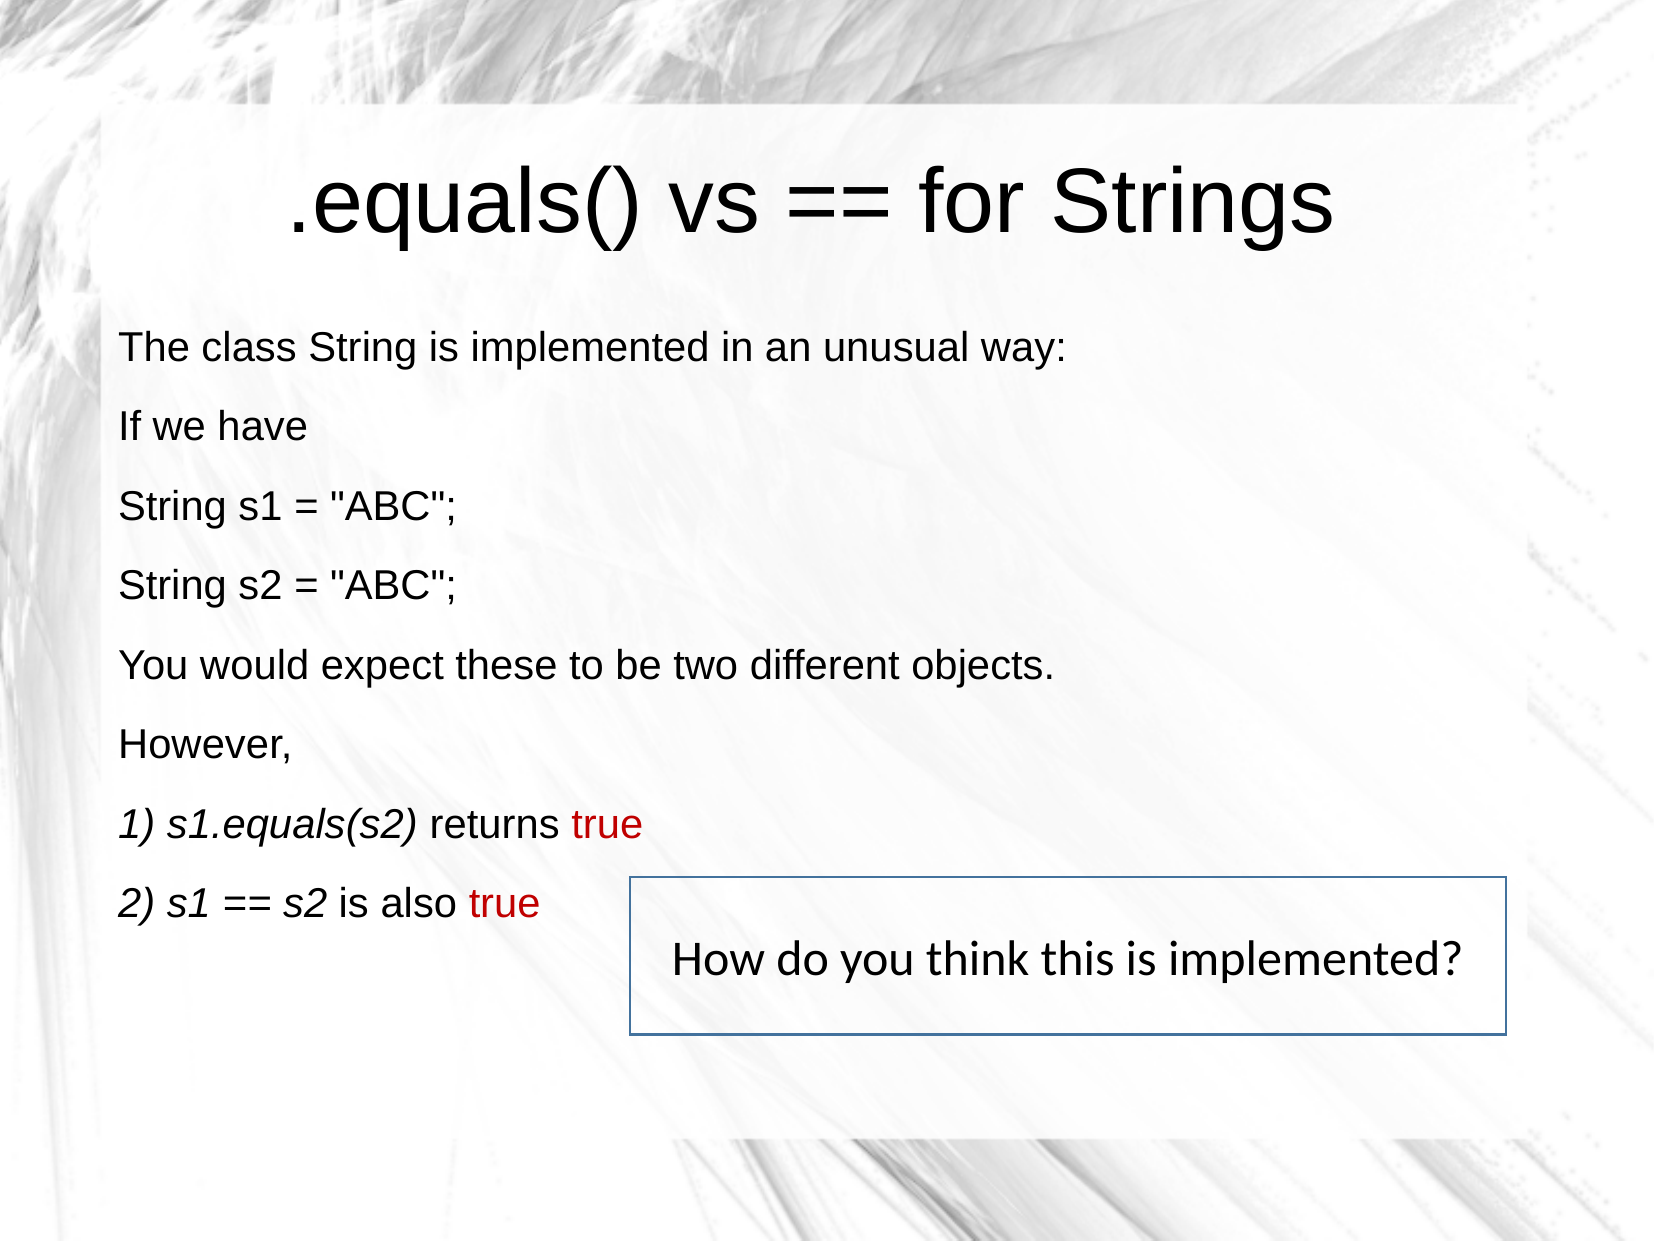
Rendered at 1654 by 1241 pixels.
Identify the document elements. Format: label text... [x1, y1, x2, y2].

text_box How do you think this is implemented? [629, 876, 1507, 1036]
title .equals() vs == for Strings [118, 112, 1506, 281]
picture [0, 0, 1654, 1241]
list The class String is implemented in an unusual way: If we have String s1 = "ABC"; String s2 = "ABC"; You would expect these to be two different objects. However, 1) s1.equals(s2) returns true 2) s1 == s2 is also true [118, 319, 1571, 1102]
